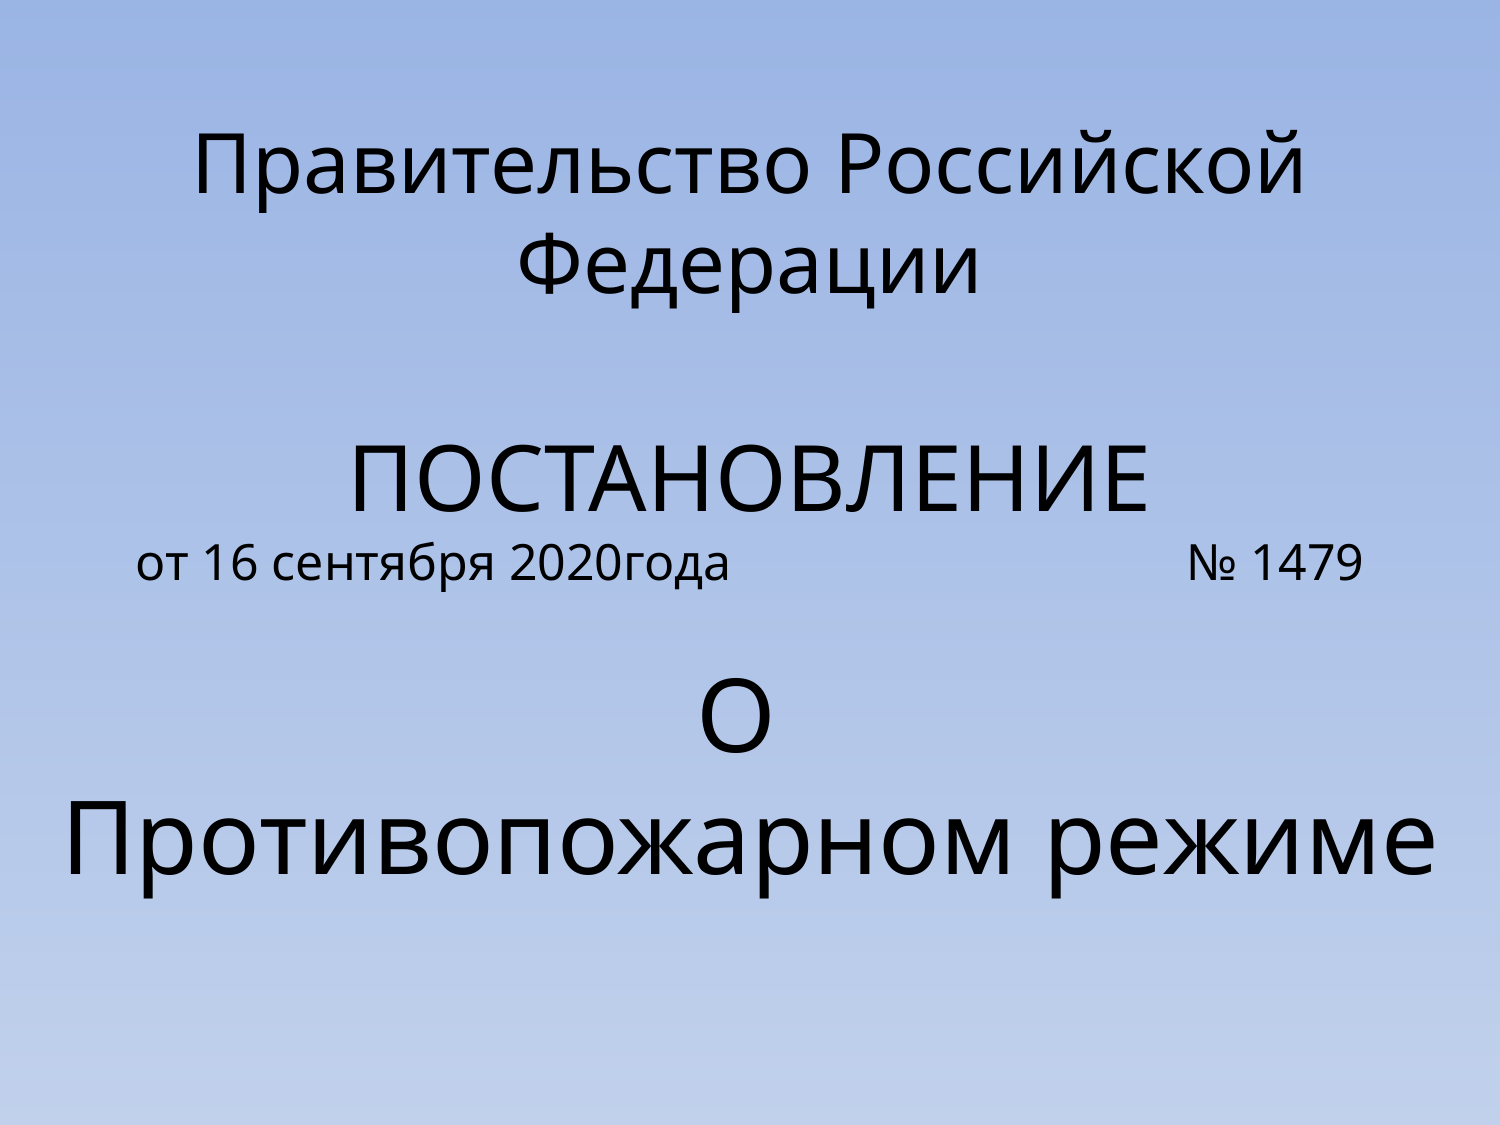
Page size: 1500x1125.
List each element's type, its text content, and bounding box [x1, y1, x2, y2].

title Правительство Российской Федерации ПОСТАНОВЛЕНИЕ от 16 сентября 2020года № 1479 О Противопожарном режиме [0, 0, 1500, 1125]
